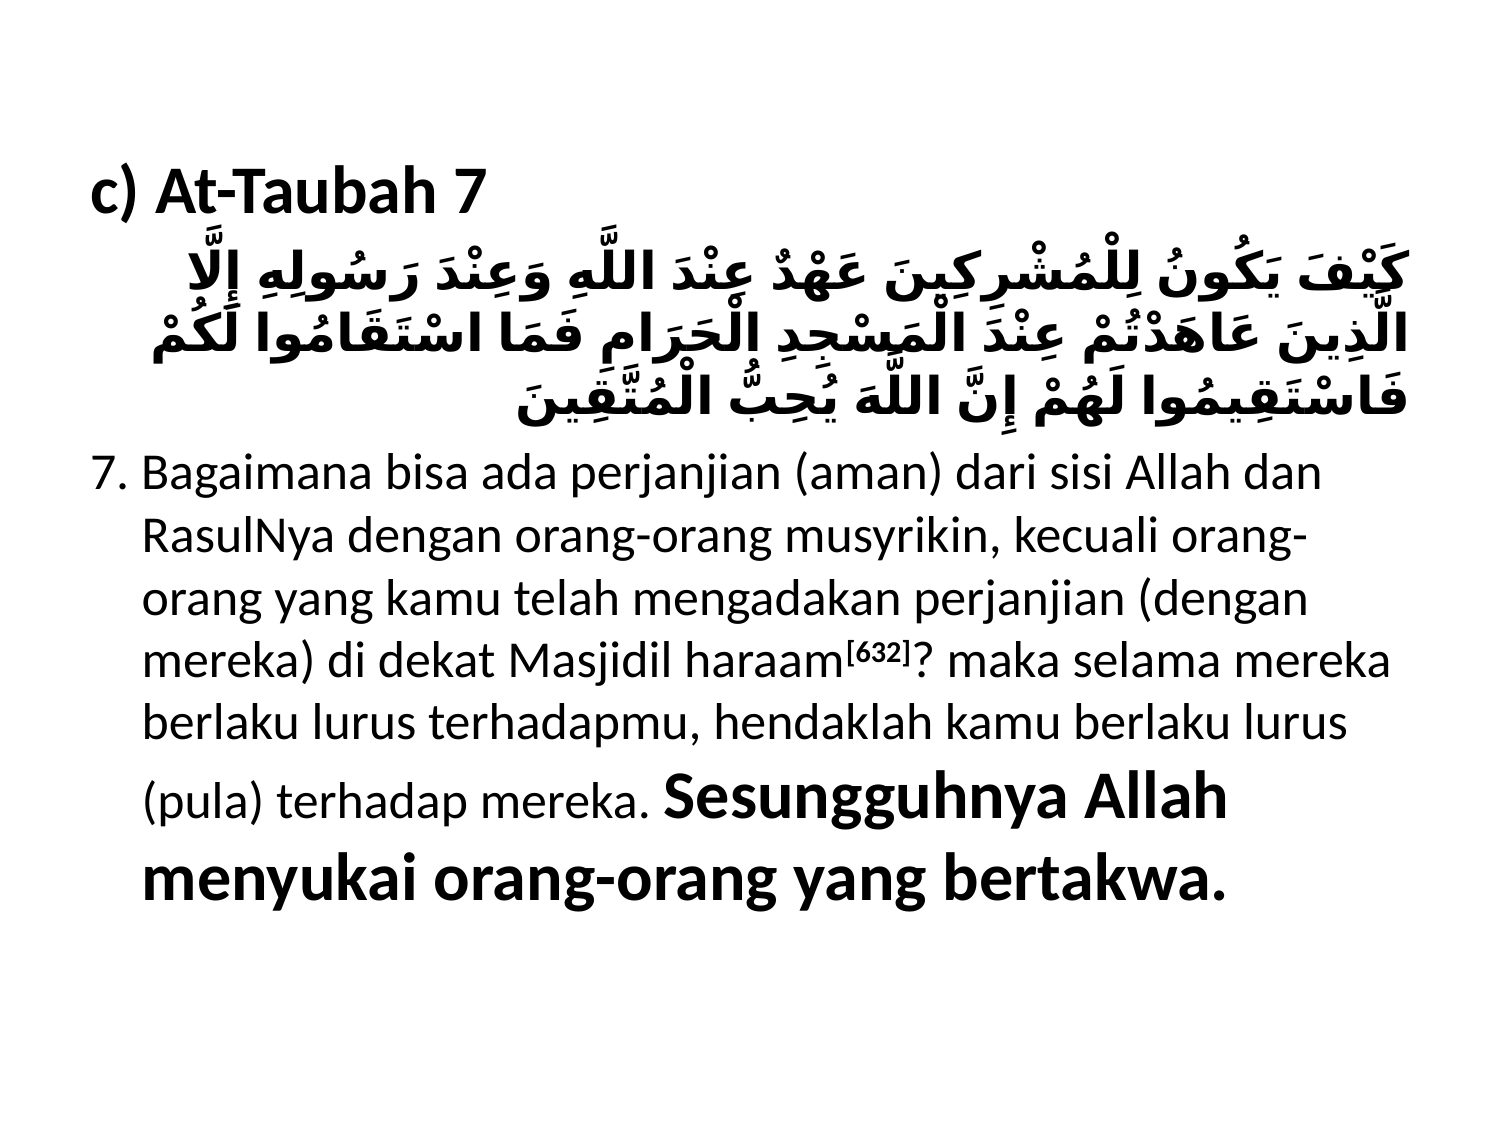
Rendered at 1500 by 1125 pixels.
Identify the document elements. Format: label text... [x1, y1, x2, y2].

list c) At-Taubah 7 كَيْفَ يَكُونُ لِلْمُشْرِكِينَ عَهْدٌ عِنْدَ اللَّهِ وَعِنْدَ رَسُولِهِ إِلَّا الَّذِينَ عَاهَدْتُمْ عِنْدَ الْمَسْجِدِ الْحَرَامِ فَمَا اسْتَقَامُوا لَكُمْ فَاسْتَقِيمُوا لَهُمْ إِنَّ اللَّهَ يُحِبُّ الْمُتَّقِينَ 7. Bagaimana bisa ada perjanjian (aman) dari sisi Allah dan RasulNya dengan orang-orang musyrikin, kecuali orang-orang yang kamu telah mengadakan perjanjian (dengan mereka) di dekat Masjidil haraam[632]? maka selama mereka berlaku lurus terhadapmu, hendaklah kamu berlaku lurus (pula) terhadap mereka. Sesungguhnya Allah menyukai orang-orang yang bertakwa. [75, 137, 1425, 1005]
